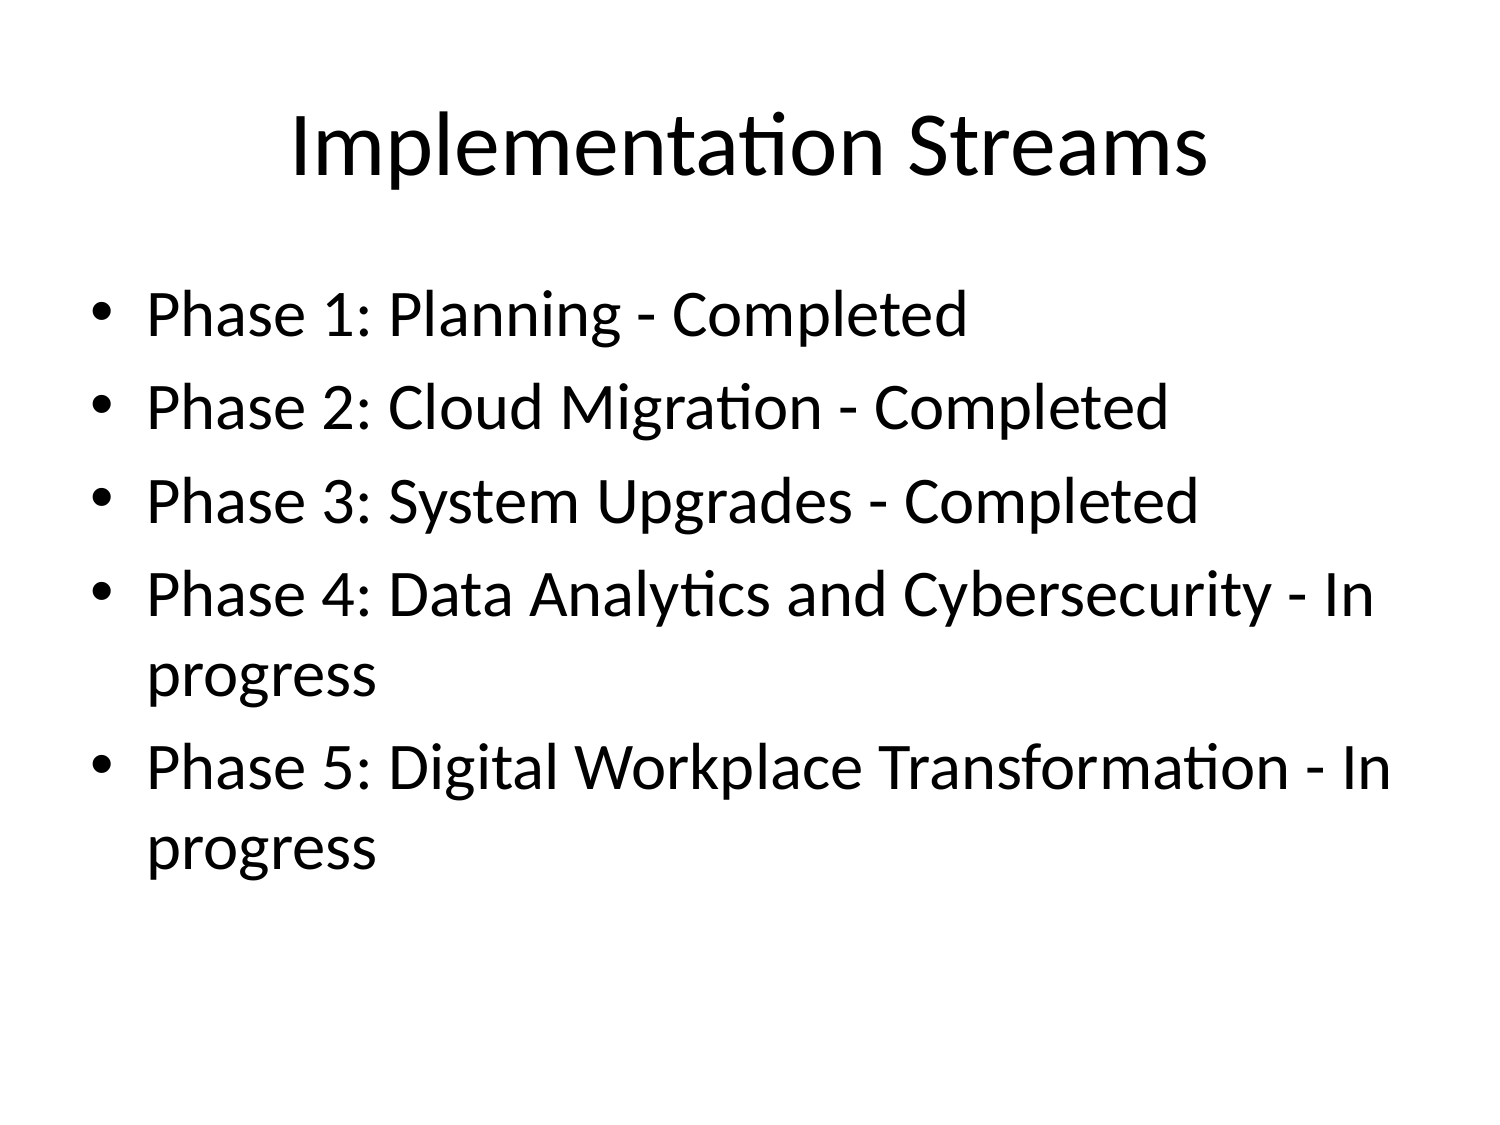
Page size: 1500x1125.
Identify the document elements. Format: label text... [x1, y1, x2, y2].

list Phase 1: Planning - Completed Phase 2: Cloud Migration - Completed Phase 3: System Upgrades - Completed Phase 4: Data Analytics and Cybersecurity - In progress Phase 5: Digital Workplace Transformation - In progress [75, 262, 1425, 1005]
title Implementation Streams [75, 45, 1425, 233]
